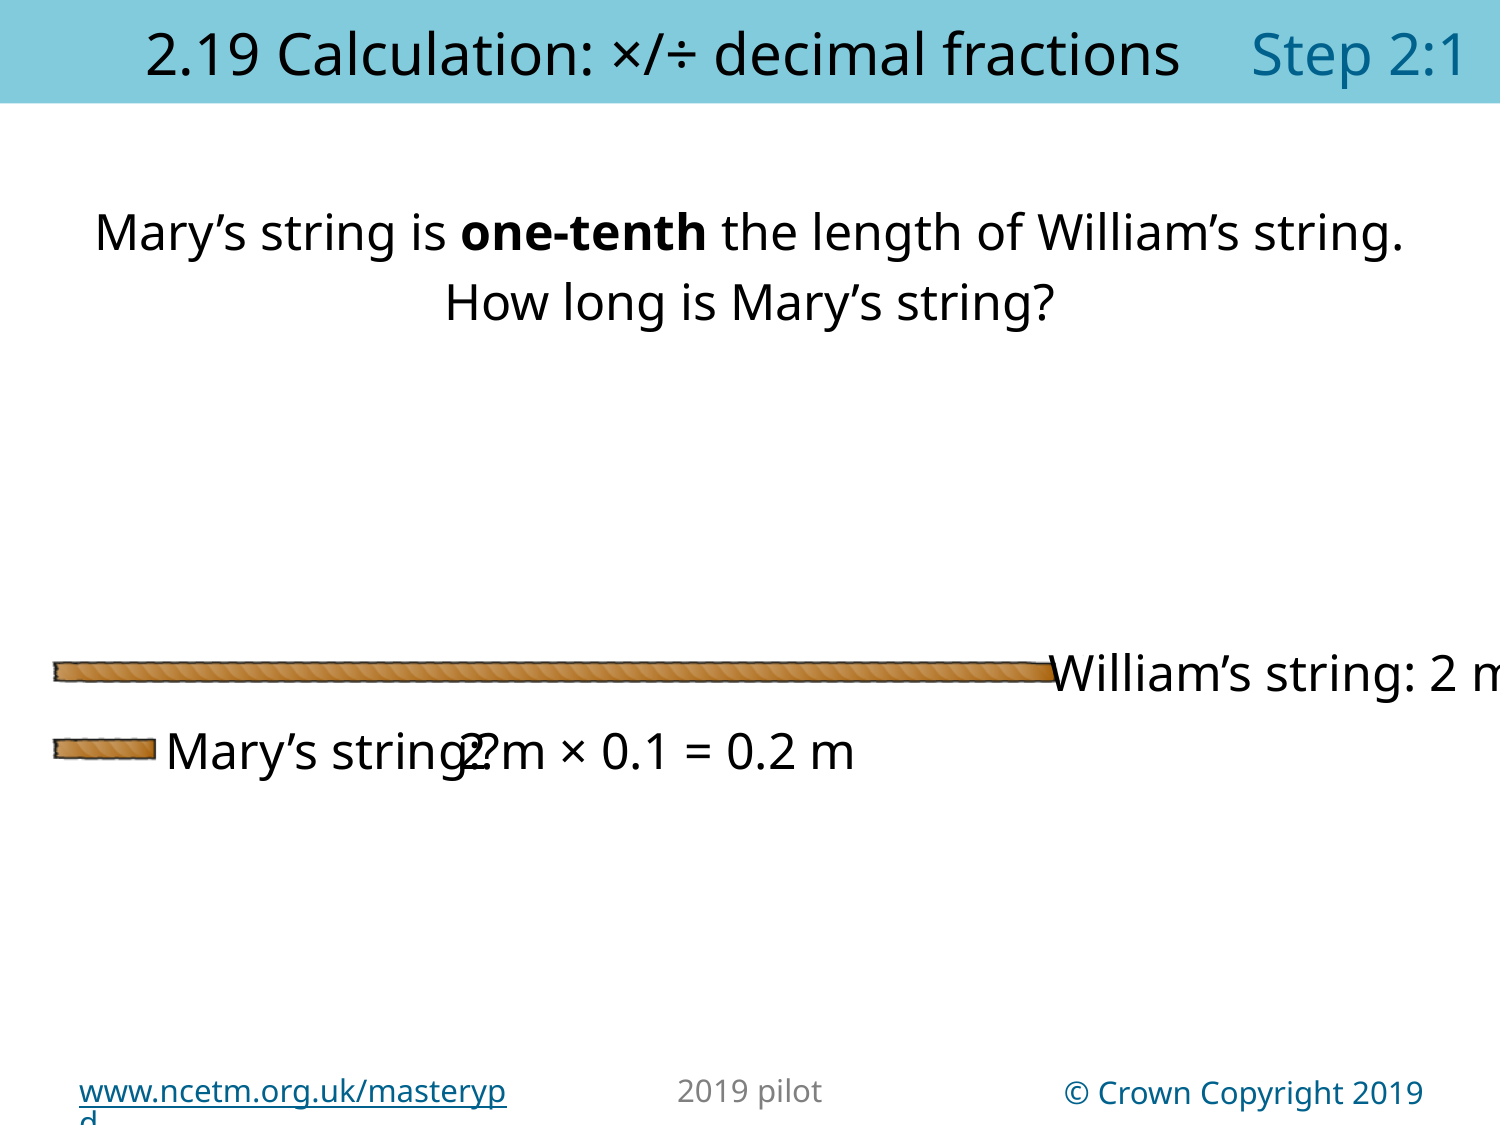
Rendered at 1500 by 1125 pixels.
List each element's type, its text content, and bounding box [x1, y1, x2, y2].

text_box William’s string: 2 m [1033, 633, 1500, 709]
text_box Mary’s string is one-tenth the length of William’s string. How long is Mary’s string? [79, 193, 1421, 339]
list 2.19 Calculation: ×/÷ decimal fractions Step 2:1 [0, 0, 1500, 104]
picture [3, 647, 1084, 792]
